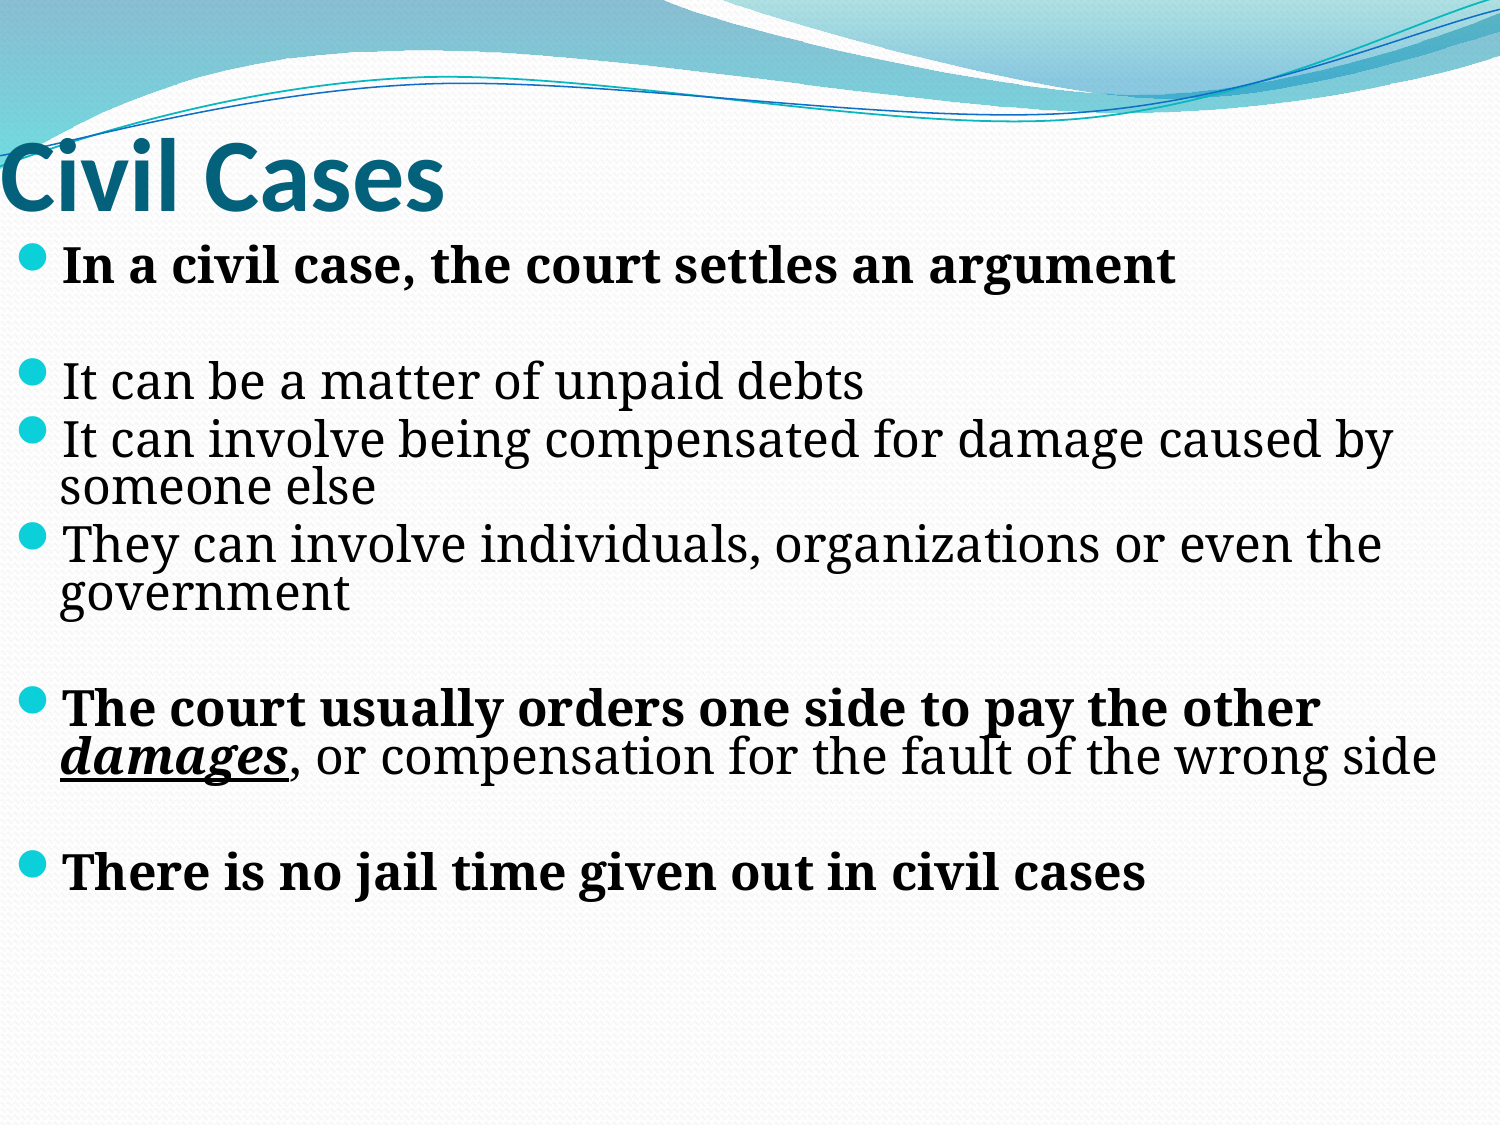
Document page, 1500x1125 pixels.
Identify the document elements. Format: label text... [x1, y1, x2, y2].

title Civil Cases [0, 45, 1350, 233]
list In a civil case, the court settles an argument It can be a matter of unpaid debts It can involve being compensated for damage caused by someone else They can involve individuals, organizations or even the government The court usually orders one side to pay the other damages, or compensation for the fault of the wrong side There is no jail time given out in civil cases [0, 237, 1488, 1100]
